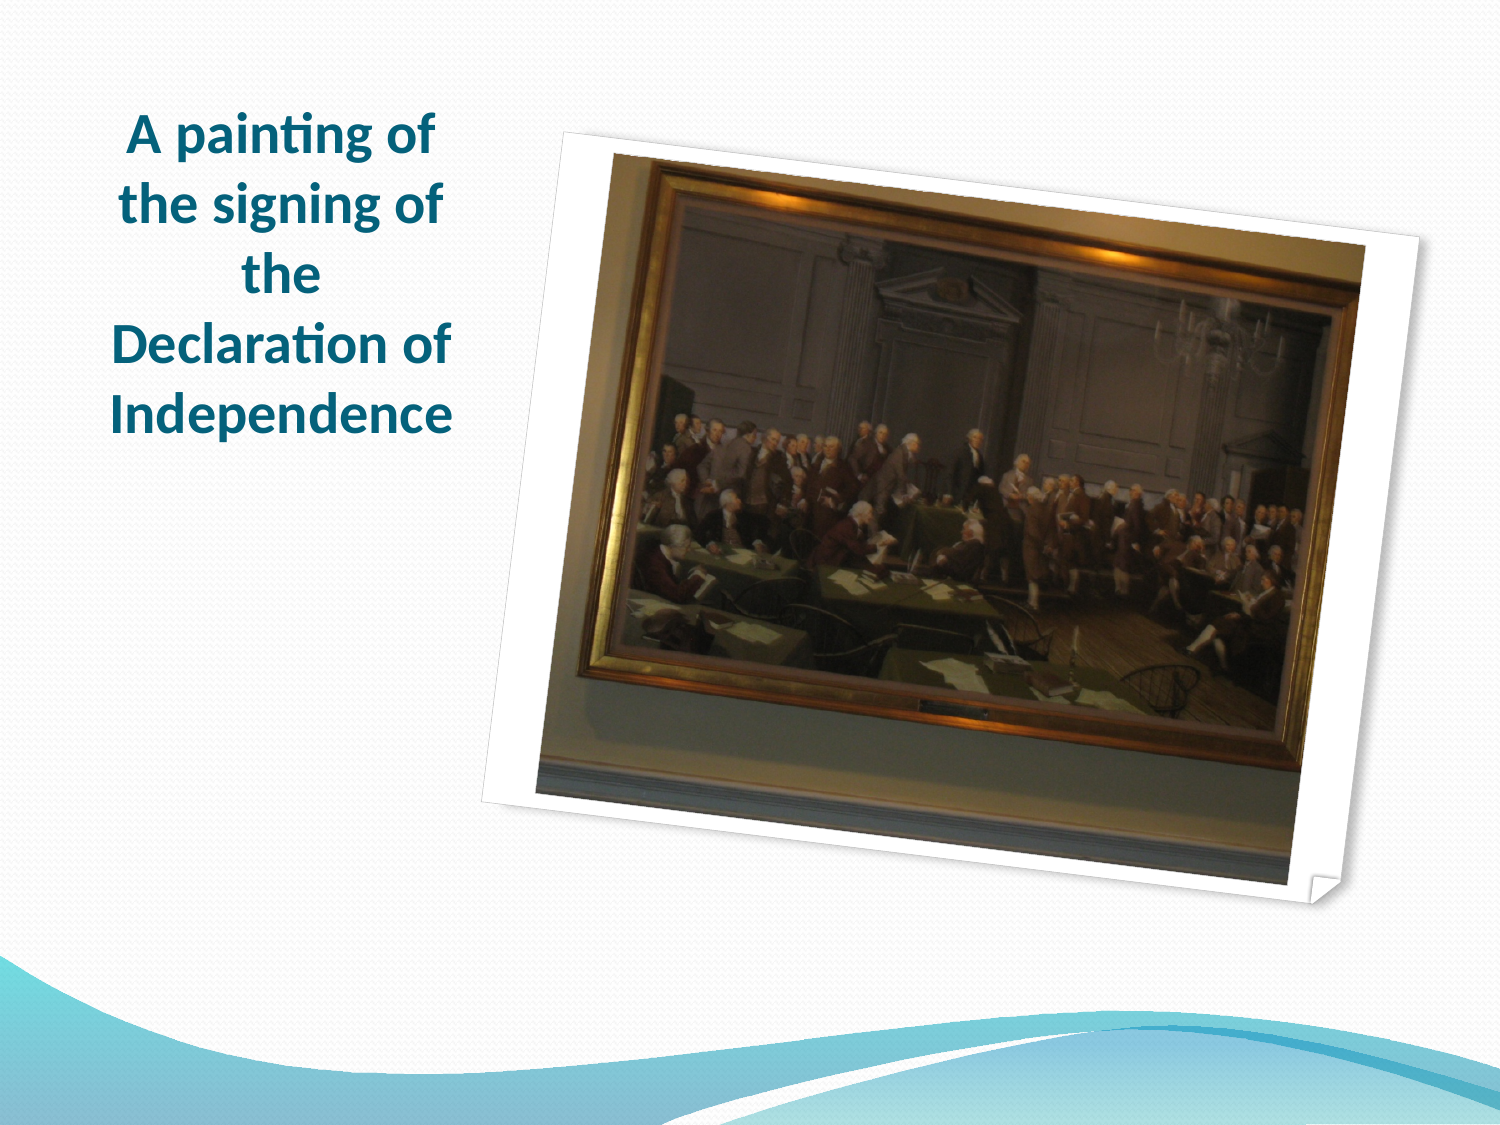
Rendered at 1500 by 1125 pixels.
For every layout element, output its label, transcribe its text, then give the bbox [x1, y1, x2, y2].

picture [536, 552, 566, 796]
picture [1023, 852, 1291, 885]
title A painting of the signing of the Declaration of Independence [99, 75, 463, 453]
picture [1333, 242, 1365, 503]
picture [571, 154, 1330, 842]
